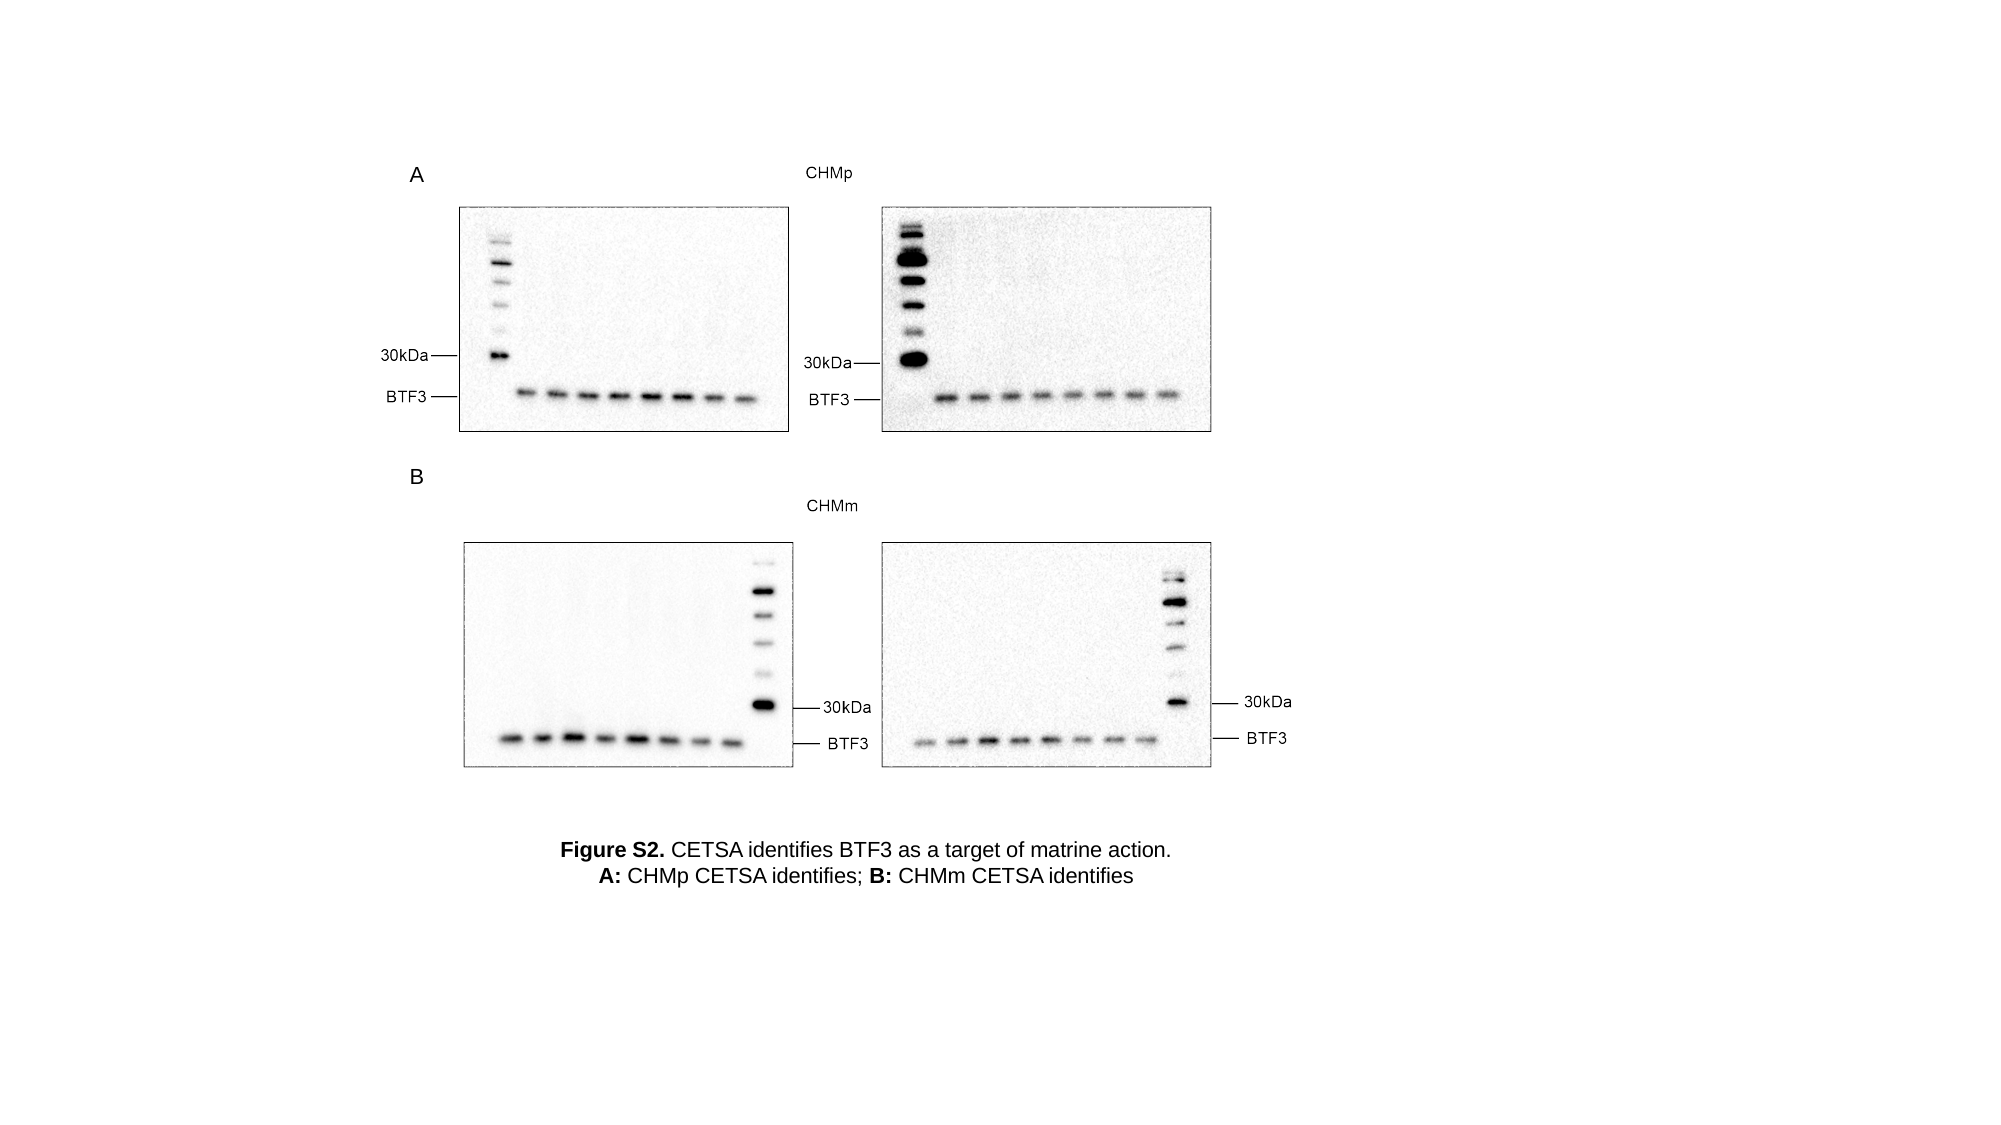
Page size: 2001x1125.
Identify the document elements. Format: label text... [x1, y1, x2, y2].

picture [370, 142, 1316, 852]
text_box Figure S2. CETSA identifies BTF3 as a target of matrine action. A: CHMp CETSA identifies; B: CHMm CETSA identifies [515, 852, 1218, 896]
